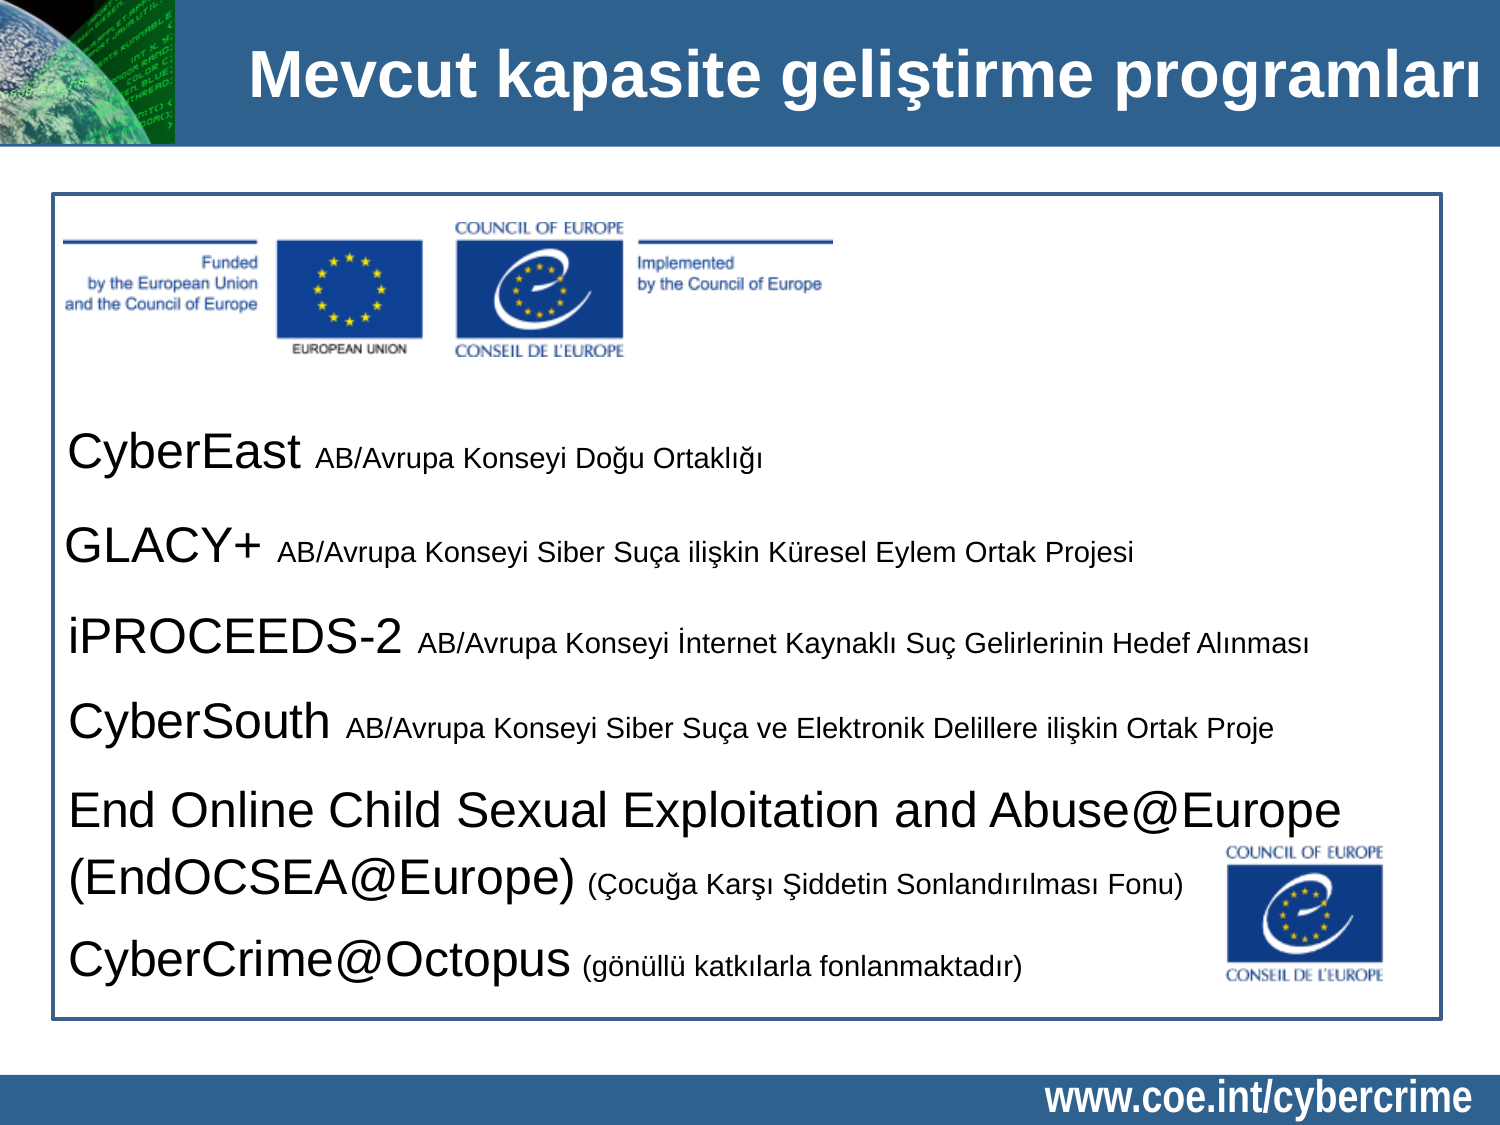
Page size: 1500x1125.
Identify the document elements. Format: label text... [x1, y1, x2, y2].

picture [63, 222, 833, 357]
text_box CyberEast AB/Avrupa Konseyi Doğu Ortaklığı [53, 397, 1331, 496]
text_box GLACY+ AB/Avrupa Konseyi Siber Suça ilişkin Küresel Eylem Ortak Projesi [49, 492, 1342, 591]
text_box [0, 1073, 1030, 1125]
text_box www.coe.int/cybercrime [1030, 1059, 1500, 1125]
text_box End Online Child Sexual Exploitation and Abuse@Europe (EndOCSEA@Europe) (Çocuğa Karşı Şiddetin Sonlandırılması Fonu) [53, 753, 1375, 923]
text_box [51, 591, 1443, 1021]
text_box iPROCEEDS-2 AB/Avrupa Konseyi İnternet Kaynaklı Suç Gelirlerinin Hedef Alınması [53, 583, 1445, 668]
text_box [51, 192, 1443, 583]
text_box CyberSouth AB/Avrupa Konseyi Siber Suça ve Elektronik Delillere ilişkin Ortak Proje [53, 668, 1445, 767]
picture [0, 0, 175, 144]
text_box Mevcut kapasite geliştirme programları [177, 0, 1500, 149]
picture [1207, 829, 1402, 998]
text_box CyberCrime@Octopus (gönüllü katkılarla fonlanmaktadır) [53, 923, 1208, 1005]
